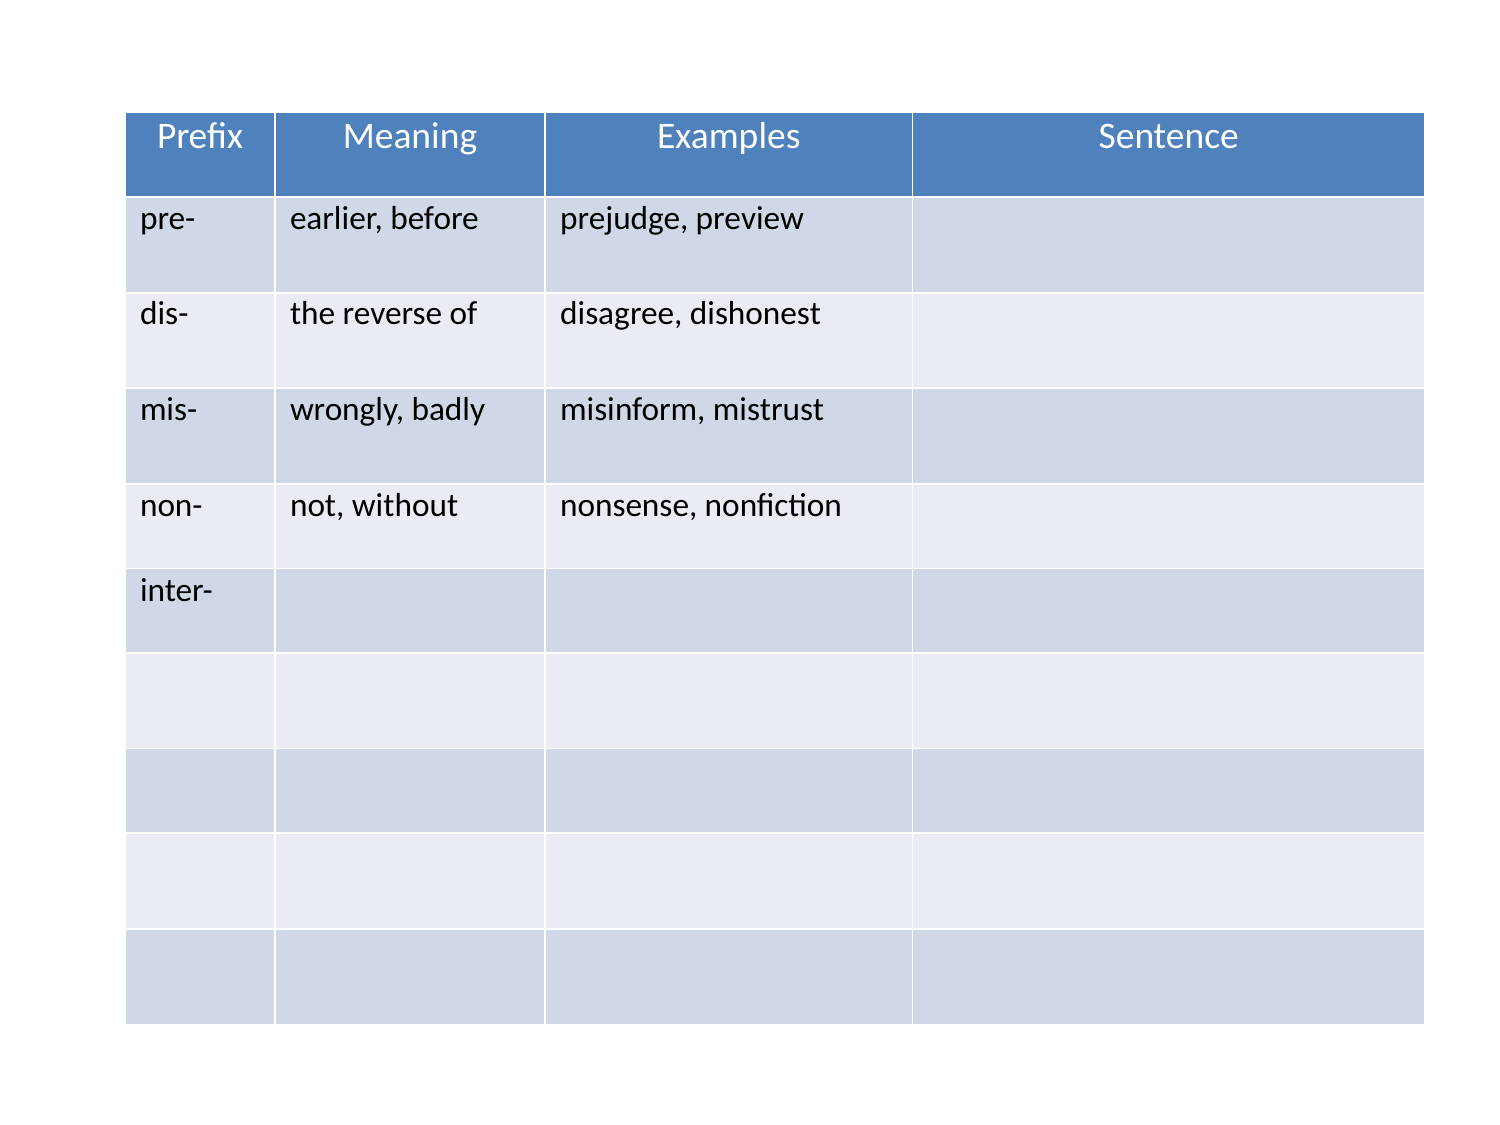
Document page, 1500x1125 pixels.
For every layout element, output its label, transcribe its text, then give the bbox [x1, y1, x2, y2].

table_cell [276, 930, 544, 1024]
table_cell prejudge, preview [546, 198, 912, 292]
table_cell earlier, before [276, 198, 544, 292]
table_cell misinform, mistrust [546, 389, 912, 483]
table_cell [276, 749, 544, 832]
table_cell [913, 930, 1424, 1024]
table_cell [913, 654, 1424, 748]
table_cell [126, 930, 274, 1024]
table_cell [913, 294, 1424, 387]
table_cell [546, 654, 912, 748]
table_cell dis- [126, 294, 274, 387]
table_header Sentence [913, 113, 1424, 196]
table_cell [913, 749, 1424, 832]
table_cell [913, 485, 1424, 568]
table_cell [913, 389, 1424, 483]
table_cell [913, 834, 1424, 928]
table_cell [546, 834, 912, 928]
table_cell [546, 749, 912, 832]
table_cell [913, 569, 1424, 652]
table_cell [546, 930, 912, 1024]
table_cell [126, 749, 274, 832]
table_cell disagree, dishonest [546, 294, 912, 387]
table_header Examples [546, 113, 912, 196]
table_cell [546, 569, 912, 652]
table_cell mis- [126, 389, 274, 483]
table_cell [276, 654, 544, 748]
table_cell [276, 834, 544, 928]
table_cell pre- [126, 198, 274, 292]
table_header Prefix [126, 113, 274, 196]
table_cell [126, 834, 274, 928]
table_cell wrongly, badly [276, 389, 544, 483]
table_cell nonsense, nonfiction [546, 485, 912, 568]
table_cell the reverse of [276, 294, 544, 387]
table_cell non- [126, 485, 274, 568]
table_cell not, without [276, 485, 544, 568]
table_cell [126, 654, 274, 748]
table_header Meaning [276, 113, 544, 196]
table_cell [276, 569, 544, 652]
table_cell [913, 198, 1424, 292]
table_cell inter- [126, 569, 274, 652]
